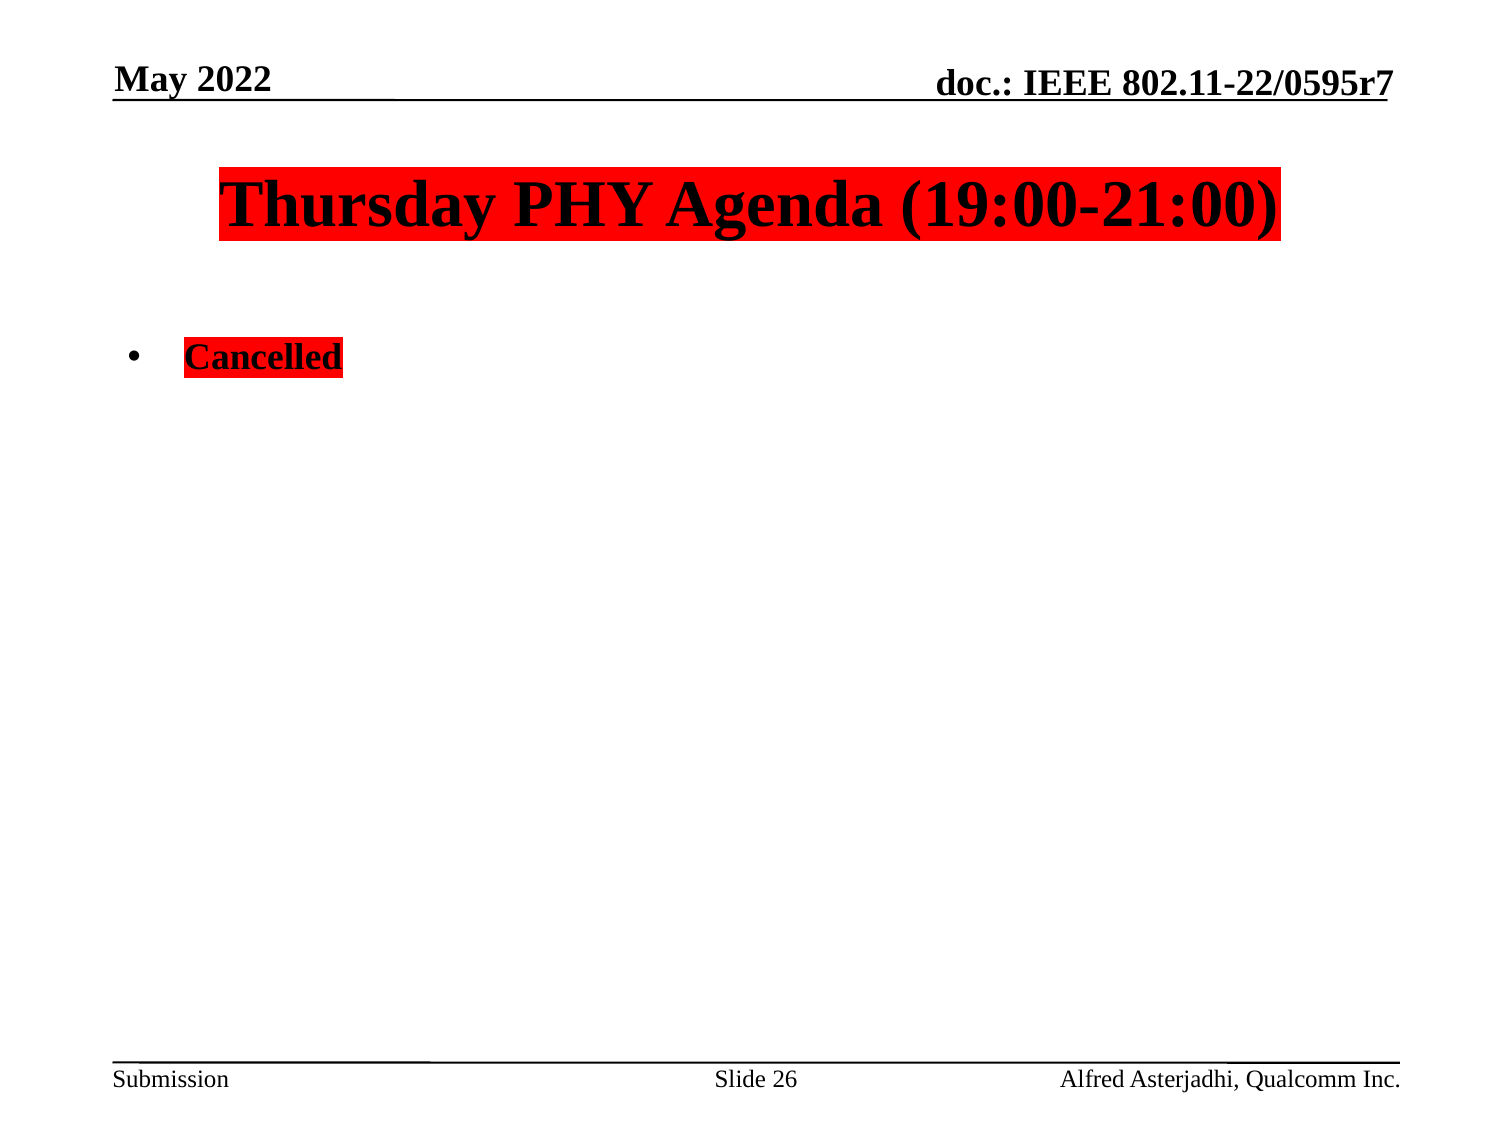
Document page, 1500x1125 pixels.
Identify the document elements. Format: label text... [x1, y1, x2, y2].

slide_number Slide 26 [712, 1061, 800, 1123]
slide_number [114, 54, 423, 100]
title Thursday PHY Agenda (19:00-21:00) [112, 112, 1388, 288]
footer Alfred Asterjadhi, Qualcomm Inc. [878, 1061, 1402, 1093]
list Cancelled [112, 324, 1388, 1093]
